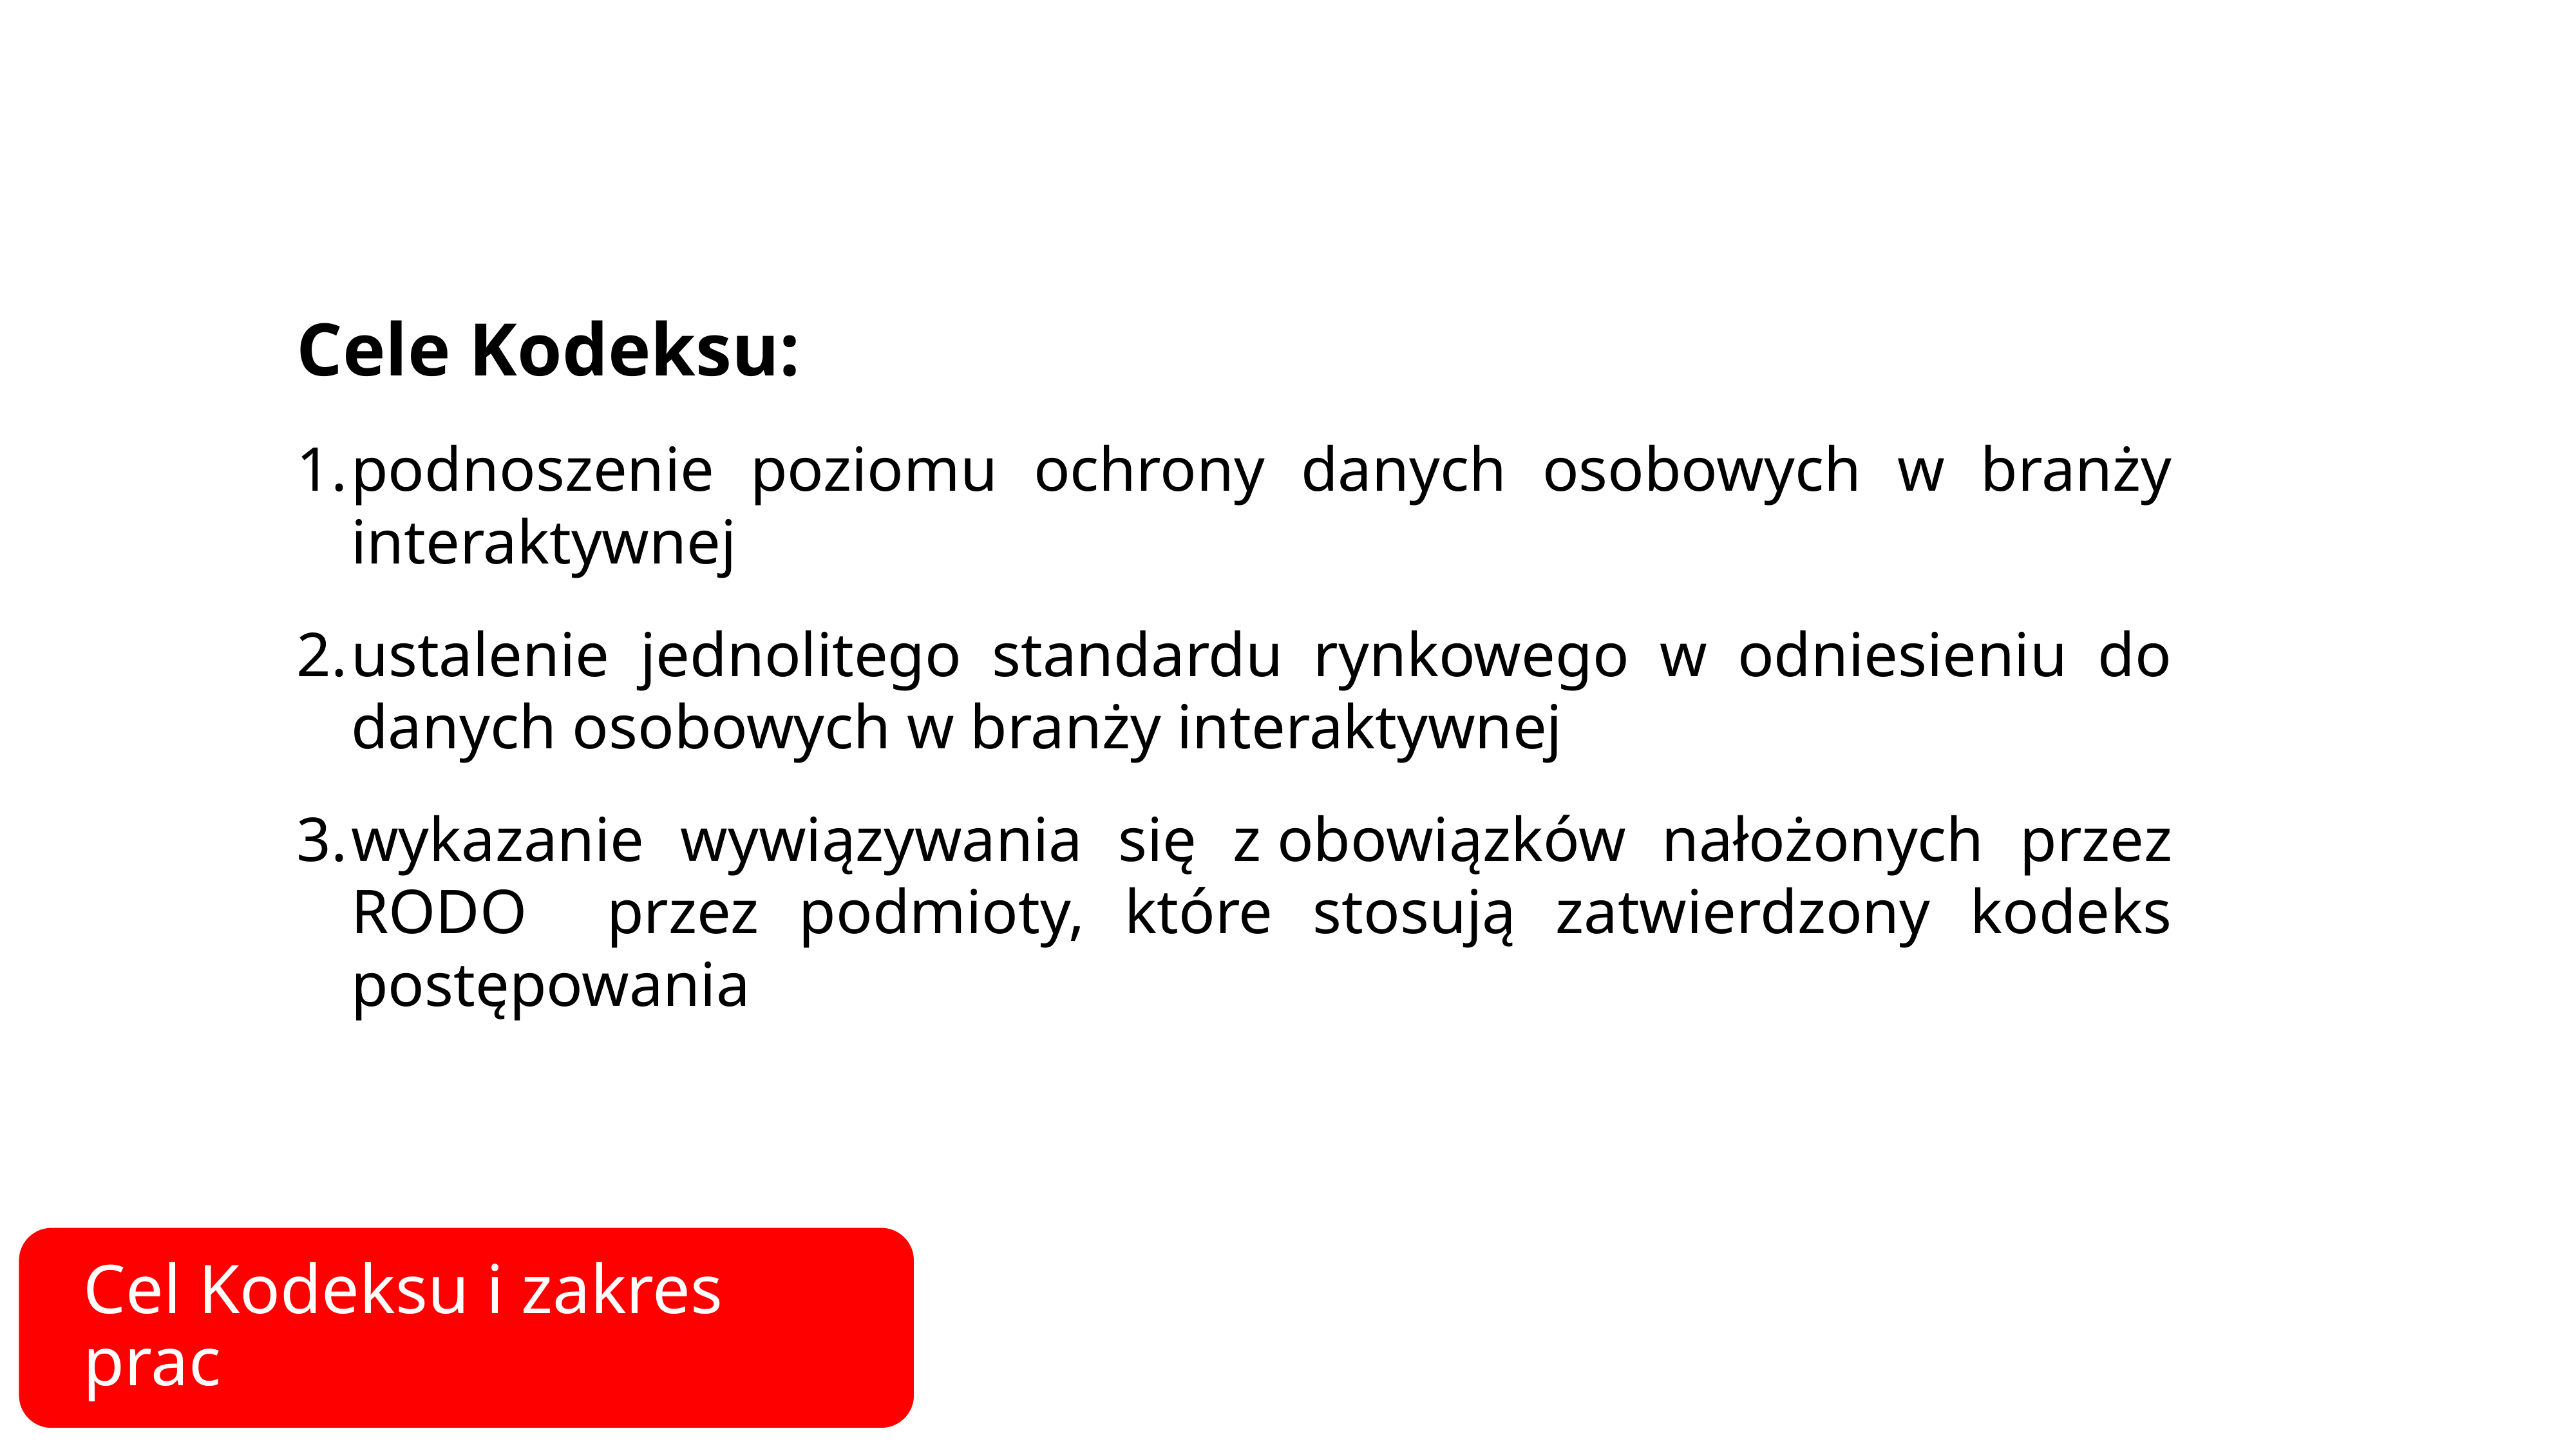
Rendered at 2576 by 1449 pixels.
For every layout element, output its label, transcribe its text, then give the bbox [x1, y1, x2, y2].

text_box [17, 1226, 916, 1430]
text_box Cele Kodeksu: podnoszenie poziomu ochrony danych osobowych w branży interaktywnej ustalenie jednolitego standardu rynkowego w odniesieniu do danych osobowych w branży interaktywnej wykazanie wywiązywania się z obowiązków nałożonych przez RODO przez podmioty, które stosują zatwierdzony kodeks postępowania [291, 298, 2178, 1024]
